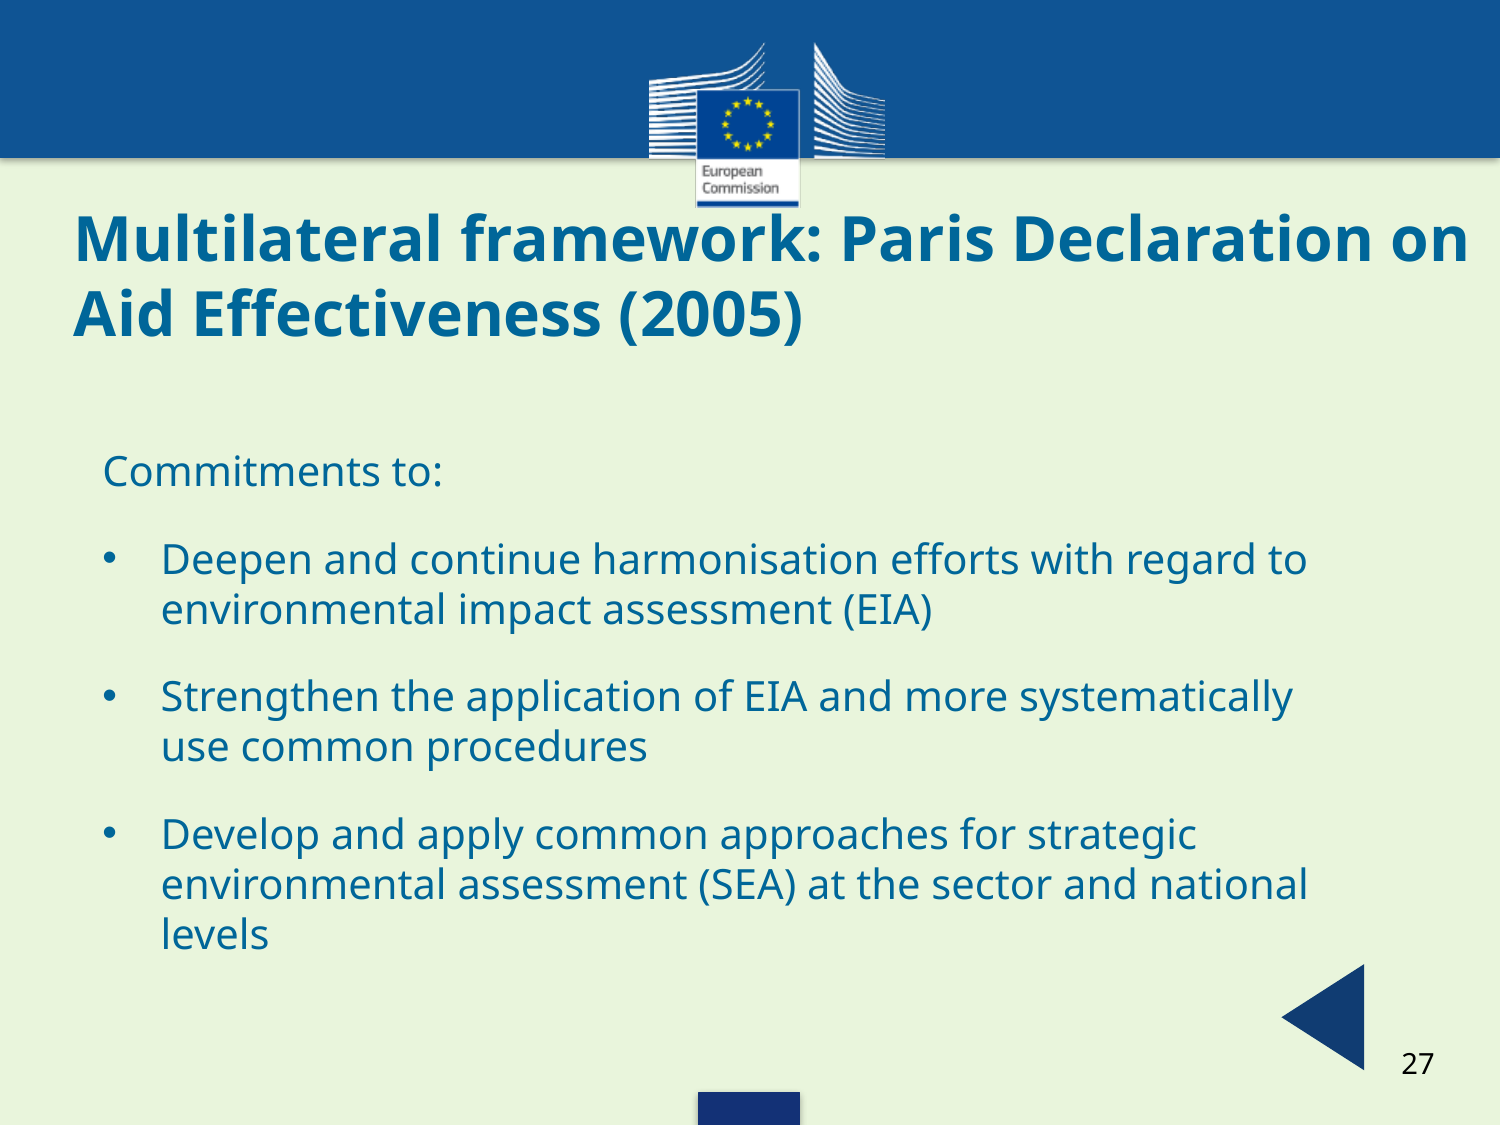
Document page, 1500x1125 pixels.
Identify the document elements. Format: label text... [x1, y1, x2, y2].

title Multilateral framework: Paris Declaration on Aid Effectiveness (2005) [0, 210, 1500, 338]
slide_number 27 [1374, 1037, 1451, 1116]
picture [649, 42, 885, 208]
text_box Commitments to: Deepen and continue harmonisation efforts with regard to environmental impact assessment (EIA) Strengthen the application of EIA and more systematically use common procedures Develop and apply common approaches for strategic environmental assessment (SEA) at the sector and national levels [87, 437, 1363, 965]
text_box [1281, 964, 1365, 1071]
